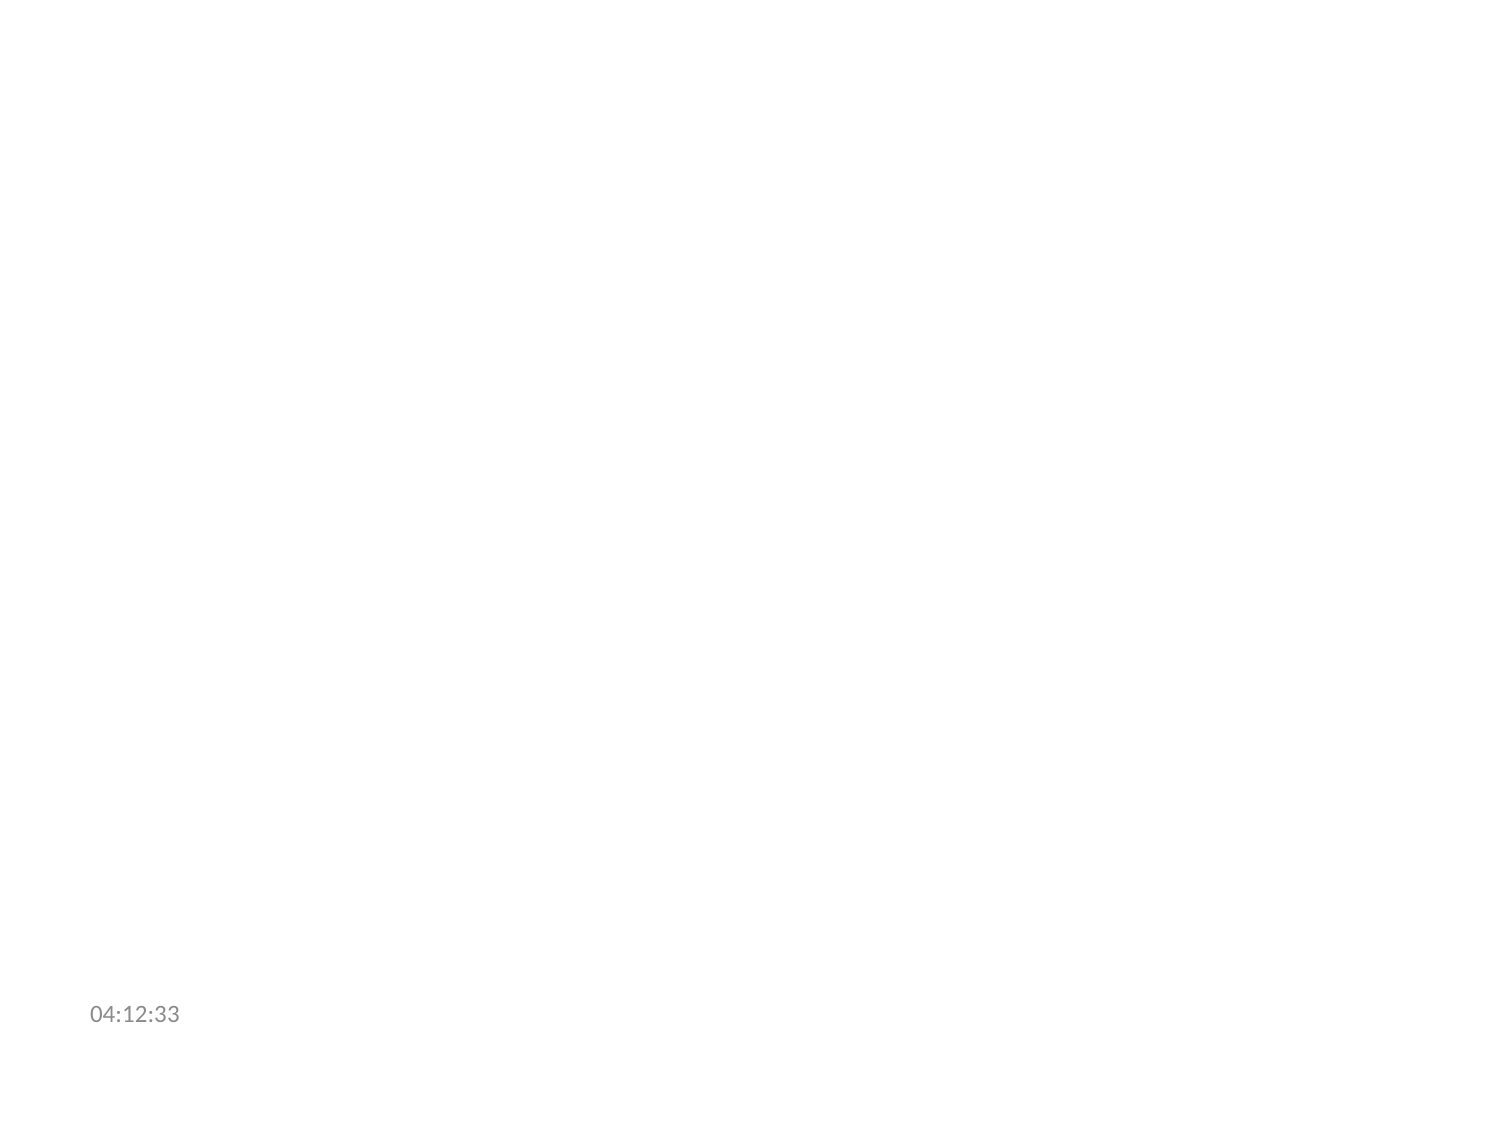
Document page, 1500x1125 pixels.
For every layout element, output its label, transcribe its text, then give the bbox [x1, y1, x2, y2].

text_box 15:35:09 [75, 982, 425, 1043]
